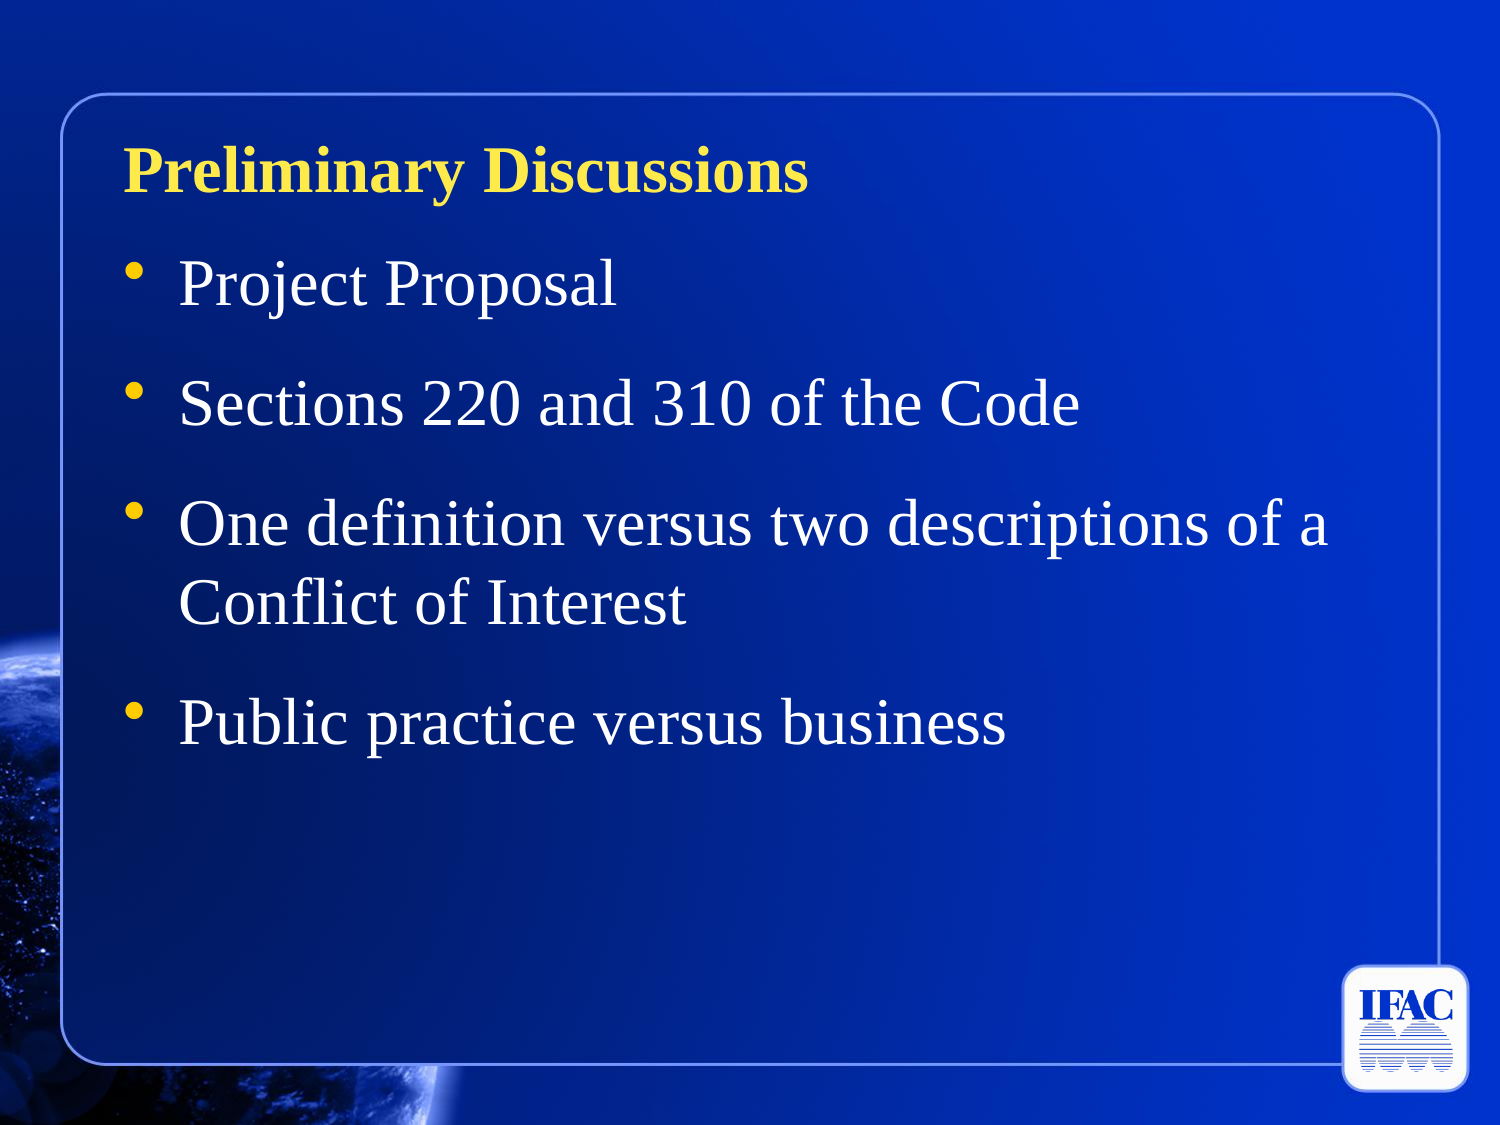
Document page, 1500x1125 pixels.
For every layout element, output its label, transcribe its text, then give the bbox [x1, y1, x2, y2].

picture [0, 0, 1500, 1125]
list Preliminary Discussions [107, 118, 1411, 215]
list Project Proposal Sections 220 and 310 of the Code One definition versus two descriptions of a Conflict of Interest Public practice versus business [107, 230, 1411, 1048]
